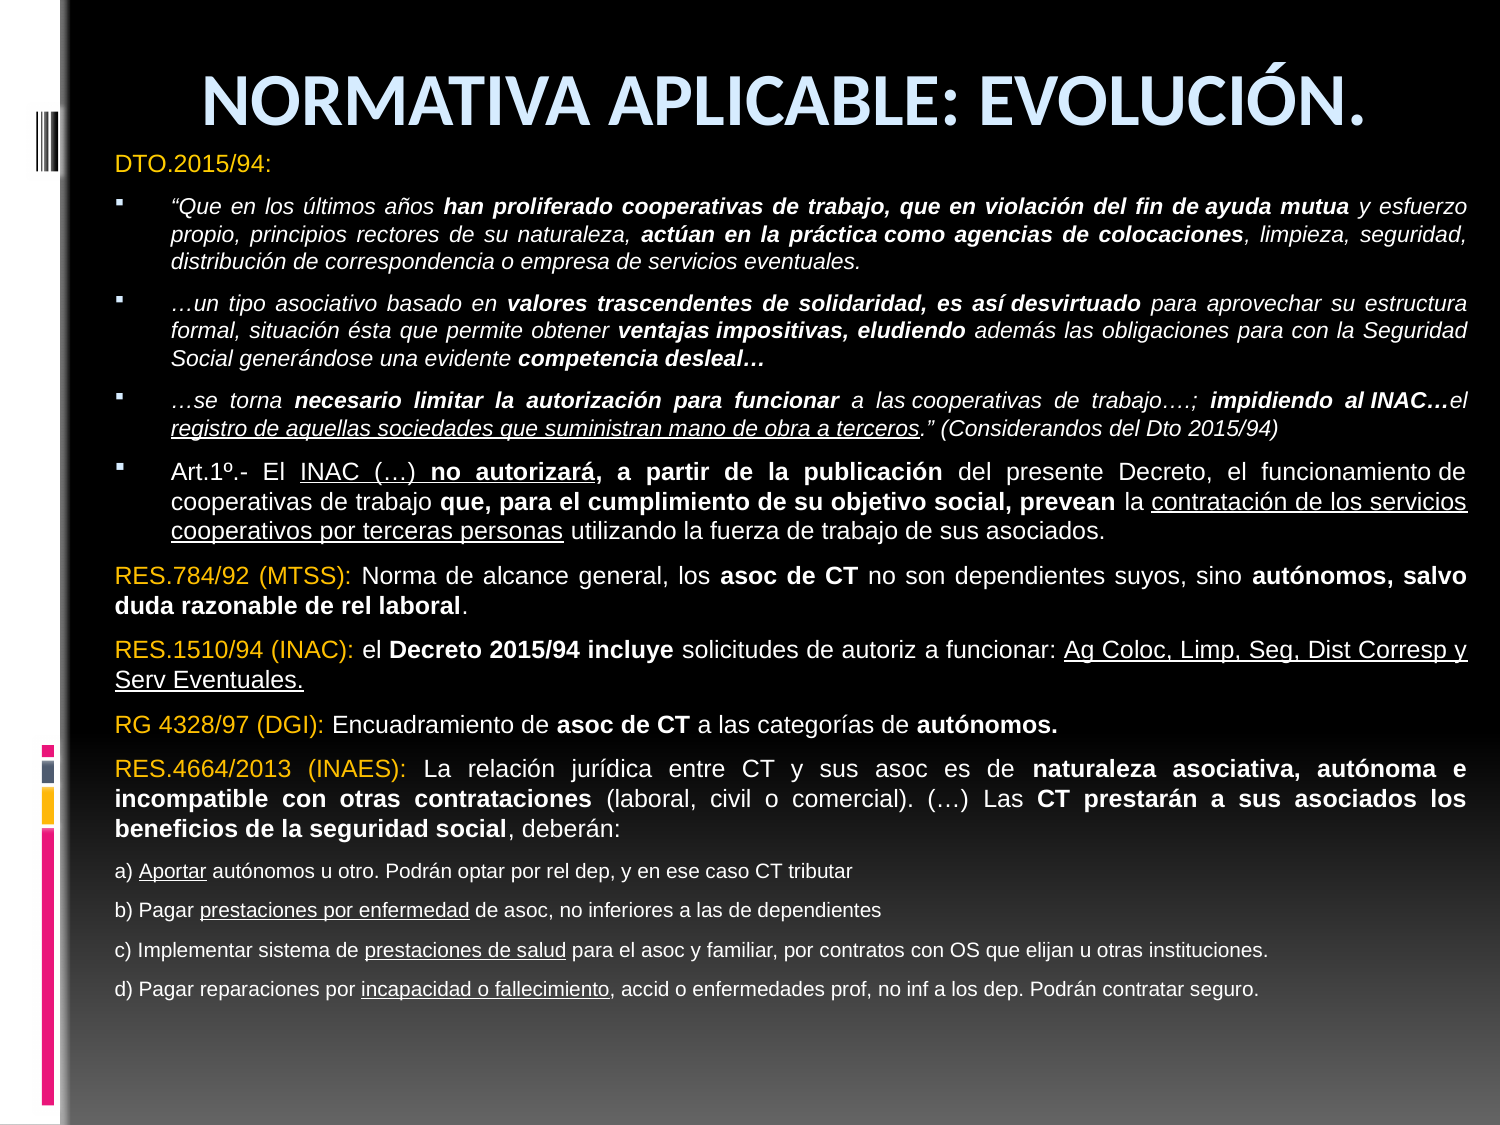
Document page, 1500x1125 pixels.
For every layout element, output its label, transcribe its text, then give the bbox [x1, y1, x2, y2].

title NormATIVA Aplicable: EVOLUCIÓN. [112, 42, 1459, 139]
list DTO.2015/94: “Que en los últimos años han proliferado cooperativas de trabajo, que en violación del fin de ayuda mutua y esfuerzo propio, principios rectores de su naturaleza, actúan en la práctica como agencias de colocaciones, limpieza, seguridad, distribución de correspondencia o empresa de servicios eventuales. …un tipo asociativo basado en valores trascendentes de solidaridad, es así desvirtuado para aprovechar su estructura formal, situación ésta que permite obtener ventajas impositivas, eludiendo además las obligaciones para con la Seguridad Social generándose una evidente competencia desleal… …se torna necesario limitar la autorización para funcionar a las cooperativas de trabajo….; impidiendo al INAC…el registro de aquellas sociedades que suministran mano de obra a terceros.” (Considerandos del Dto 2015/94) Art.1º.- El INAC (…) no autorizará, a partir de la publicación del presente Decreto, el funcionamiento de cooperativas de trabajo que, para el cumplimiento de su objetivo social, prevean la contratación de los servicios cooperativos por terceras personas utilizando la fuerza de trabajo de sus asociados. RES.784/92 (MTSS): Norma de alcance general, los asoc de CT no son dependientes suyos, sino autónomos, salvo duda razonable de rel laboral. RES.1510/94 (INAC): el Decreto 2015/94 incluye solicitudes de autoriz a funcionar: Ag Coloc, Limp, Seg, Dist Corresp y Serv Eventuales. RG 4328/97 (DGI): Encuadramiento de asoc de CT a las categorías de autónomos. RES.4664/2013 (INAES): La relación jurídica entre CT y sus asoc es de naturaleza asociativa, autónoma e incompatible con otras contrataciones (laboral, civil o comercial). (…) Las CT prestarán a sus asociados los beneficios de la seguridad social, deberán: a) Aportar autónomos u otro. Podrán optar por rel dep, y en ese caso CT tributar b) Pagar prestaciones por enfermedad de asoc, no inferiores a las de dependientes c) Implementar sistema de prestaciones de salud para el asoc y familiar, por contratos con OS que elijan u otras instituciones. d) Pagar reparaciones por incapacidad o fallecimiento, accid o enfermedades prof, no inf a los dep. Podrán contratar seguro. [88, 139, 1483, 1073]
